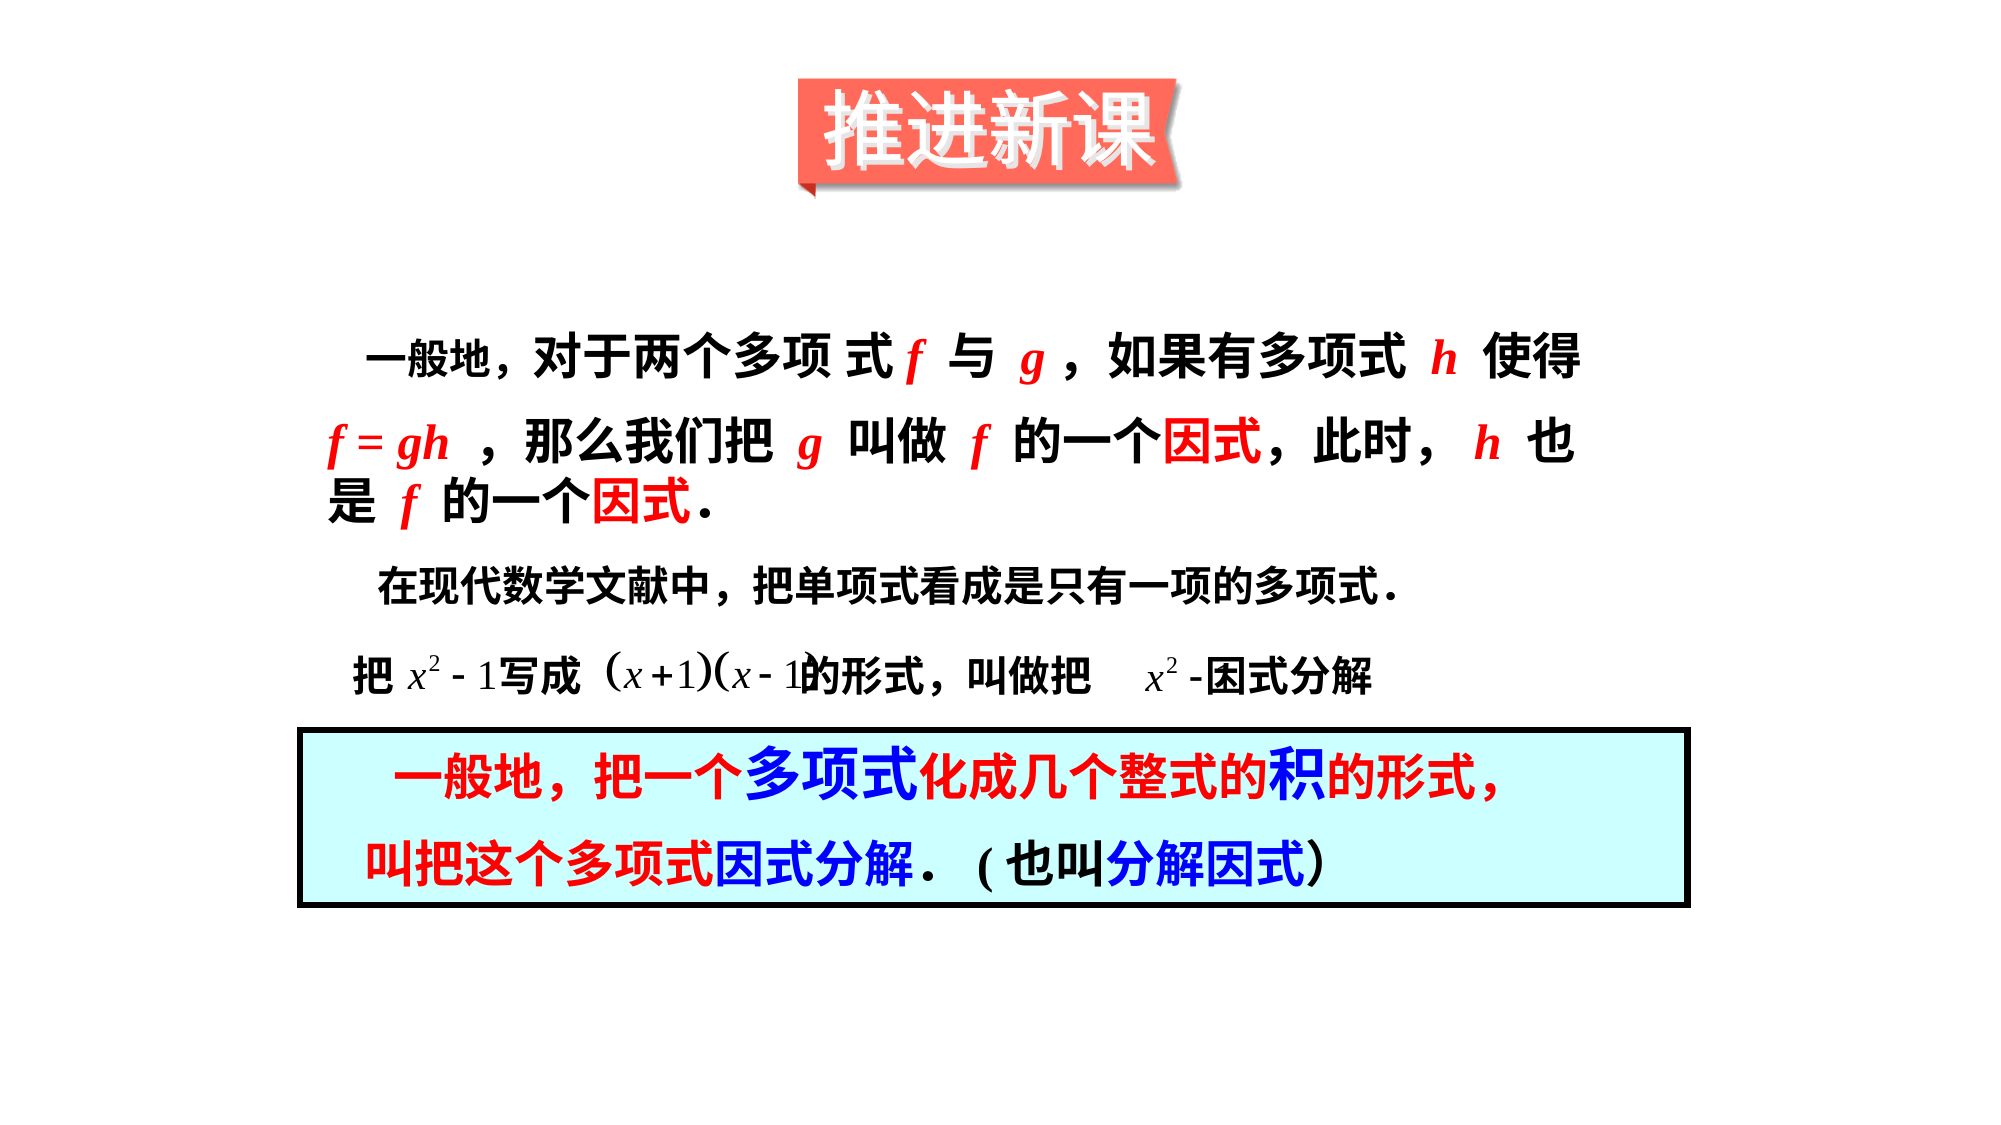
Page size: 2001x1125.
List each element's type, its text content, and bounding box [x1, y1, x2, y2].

text_box 一般地，对于两个多项 式f 与 g，如果有多项式 h 使得 f = gh ，那么我们把 g 叫做 f 的一个因式，此时，h 也是 f 的一个因式． [312, 317, 1638, 538]
text_box 在现代数学文献中，把单项式看成是只有一项的多项式． [362, 552, 1650, 618]
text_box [299, 729, 1688, 905]
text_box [787, 54, 1236, 280]
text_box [337, 642, 1563, 713]
